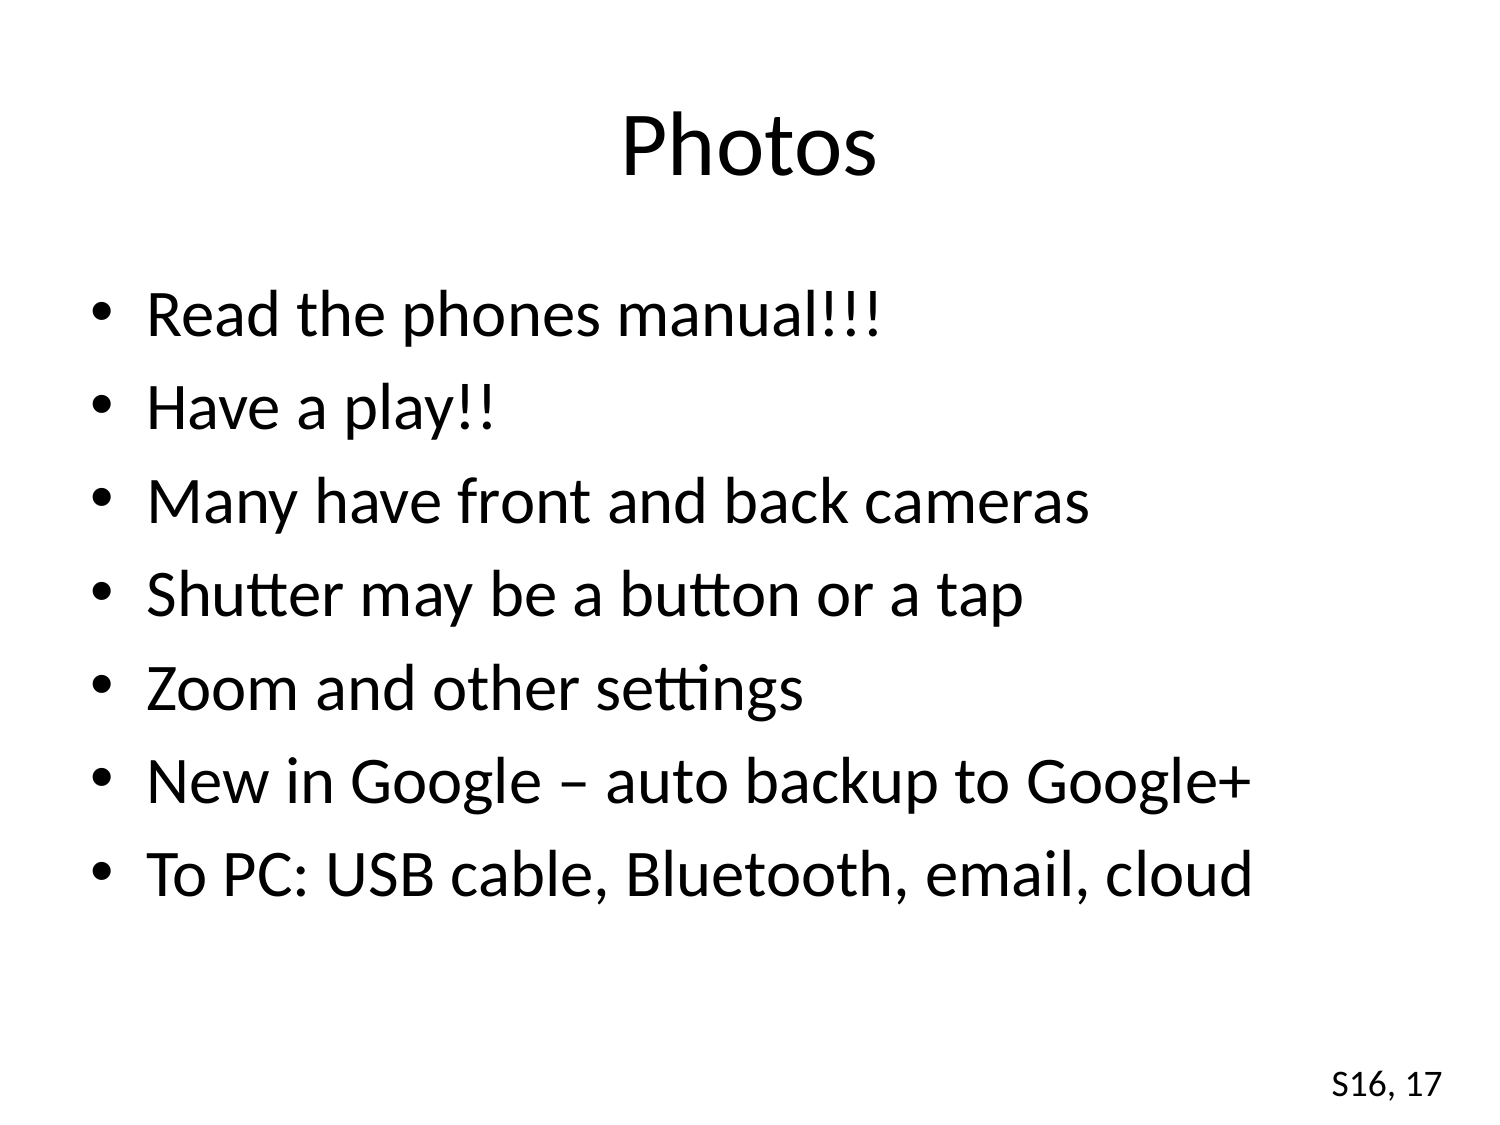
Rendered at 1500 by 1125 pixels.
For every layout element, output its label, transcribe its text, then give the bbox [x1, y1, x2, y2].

title Photos [75, 45, 1425, 233]
list Read the phones manual!!! Have a play!! Many have front and back cameras Shutter may be a button or a tap Zoom and other settings New in Google – auto backup to Google+ To PC: USB cable, Bluetooth, email, cloud [75, 262, 1425, 1005]
text_box S16, 17 [1316, 1051, 1500, 1112]
